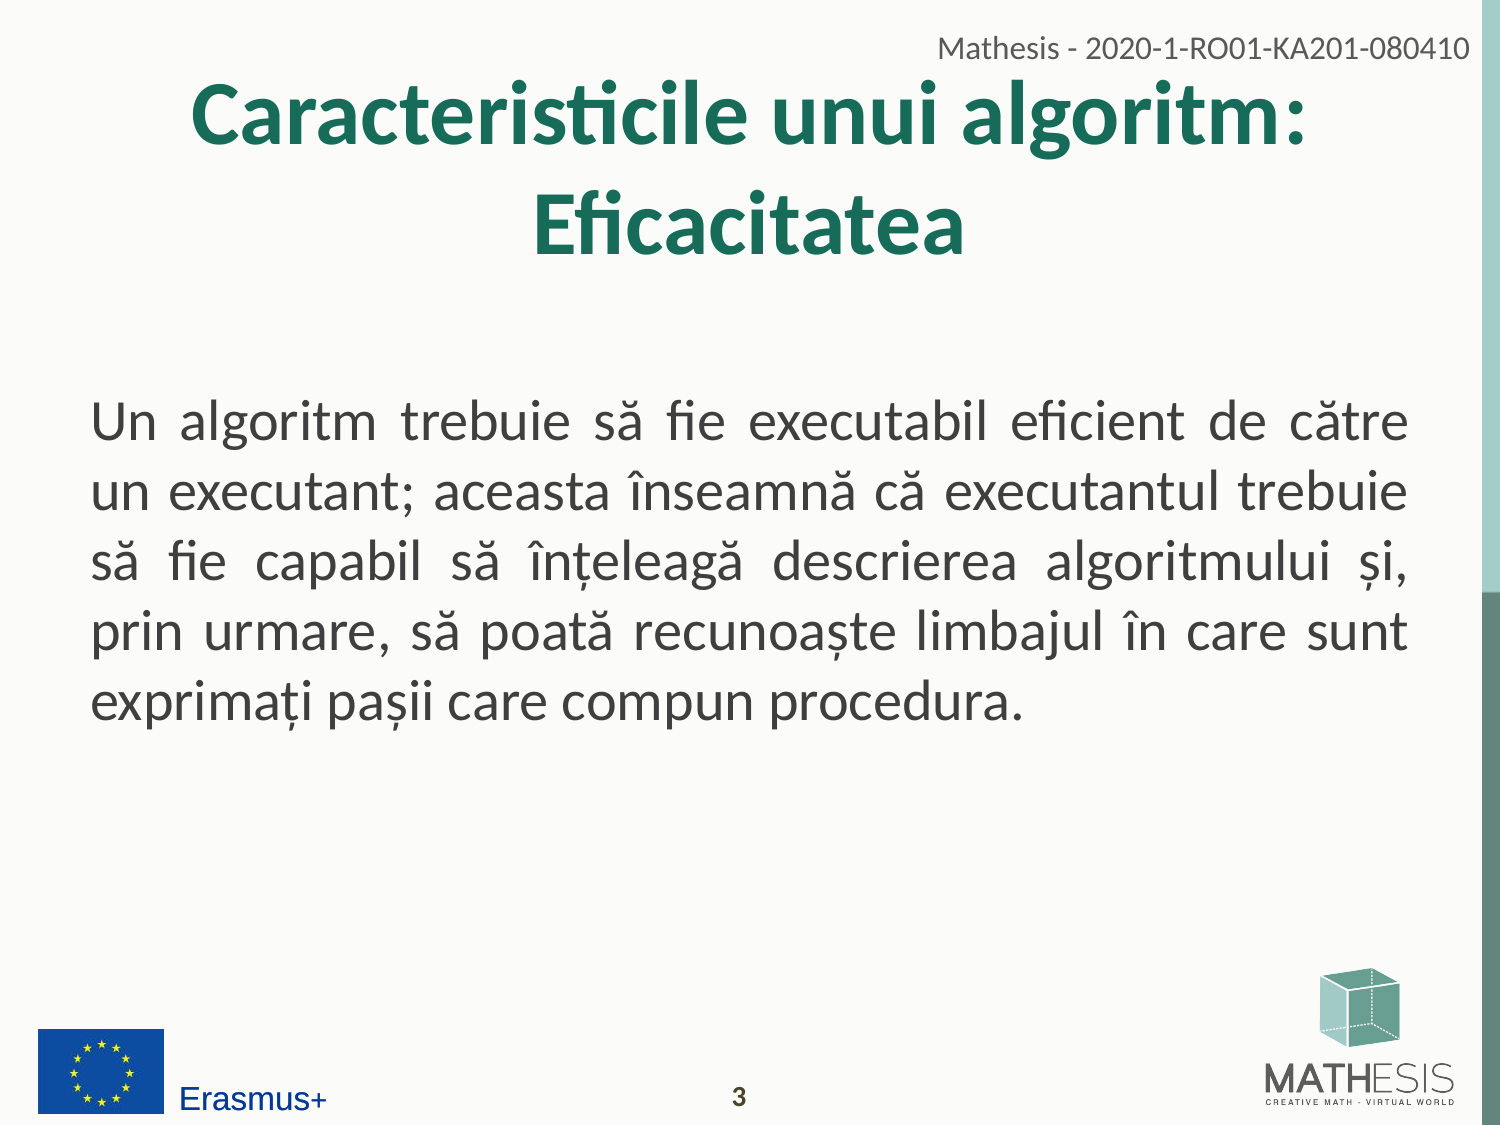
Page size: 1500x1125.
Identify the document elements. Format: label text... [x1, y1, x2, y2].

picture [38, 1029, 164, 1114]
list Un algoritm trebuie să fie executabil eficient de către un executant; aceasta înseamnă că executantul trebuie să fie capabil să înțeleagă descrierea algoritmului și, prin urmare, să poată recunoaște limbajul în care sunt exprimați pașii care compun procedura. [75, 374, 1425, 1005]
title Caracteristicile unui algoritm: Eficacitatea [75, 45, 1425, 233]
